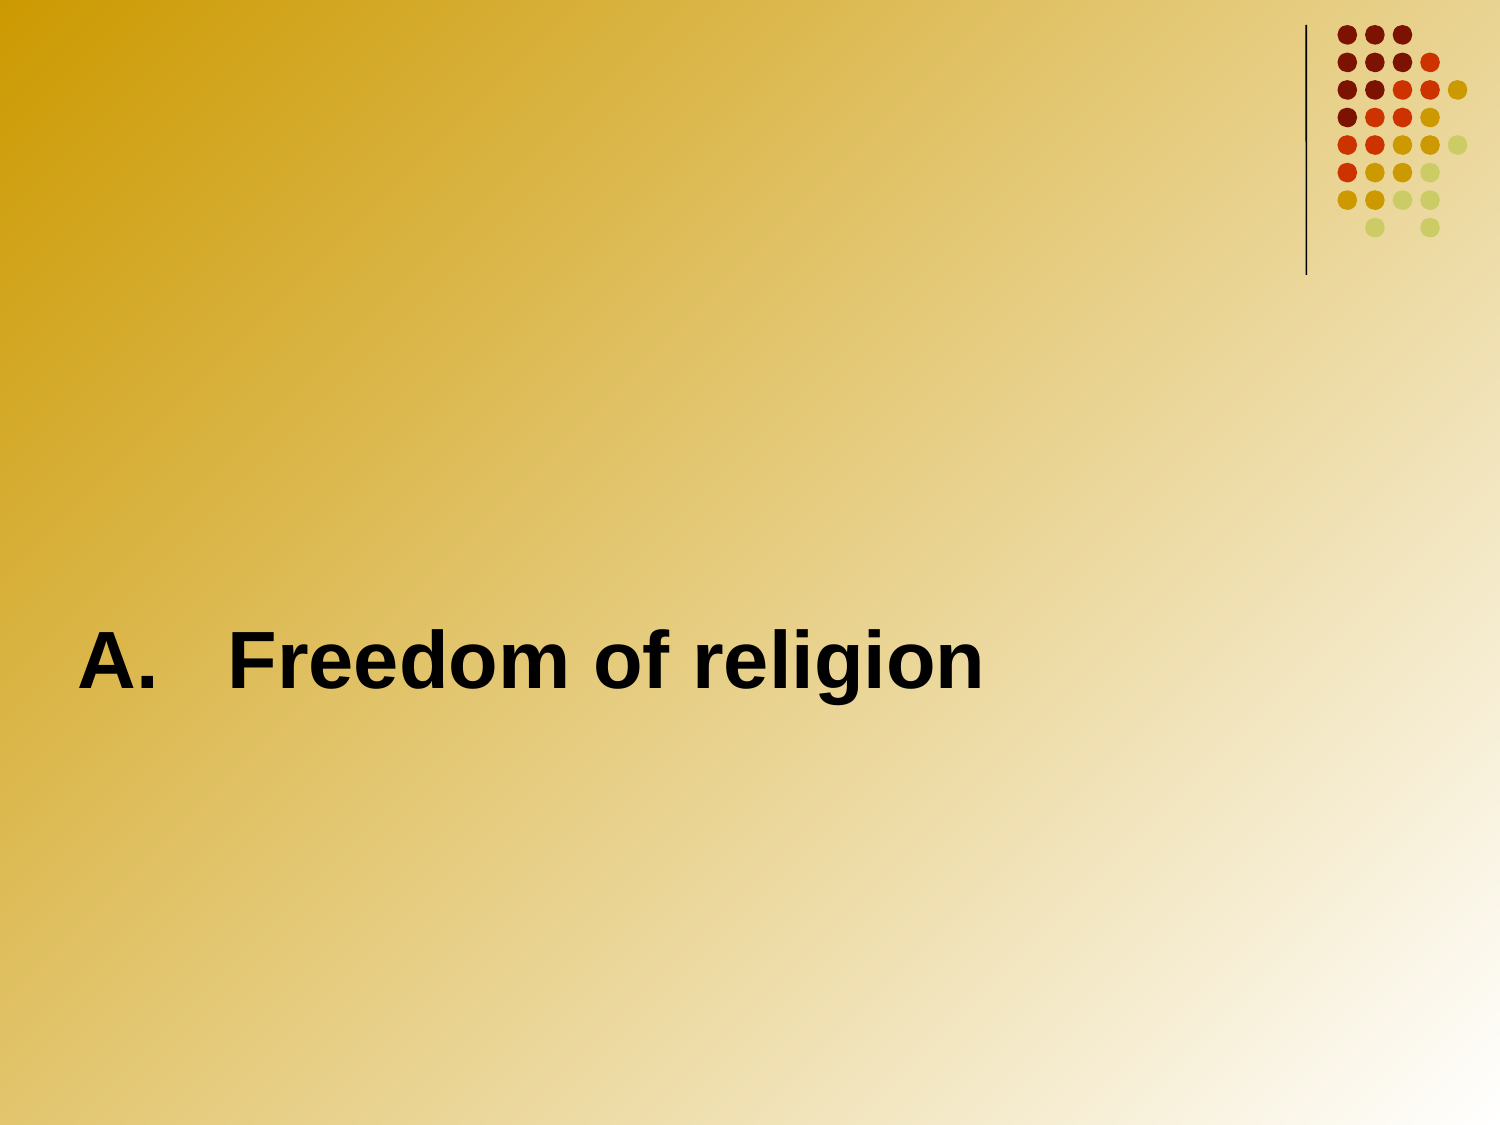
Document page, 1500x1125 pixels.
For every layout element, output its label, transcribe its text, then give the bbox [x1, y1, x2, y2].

title A. Freedom of religion [62, 500, 1300, 713]
